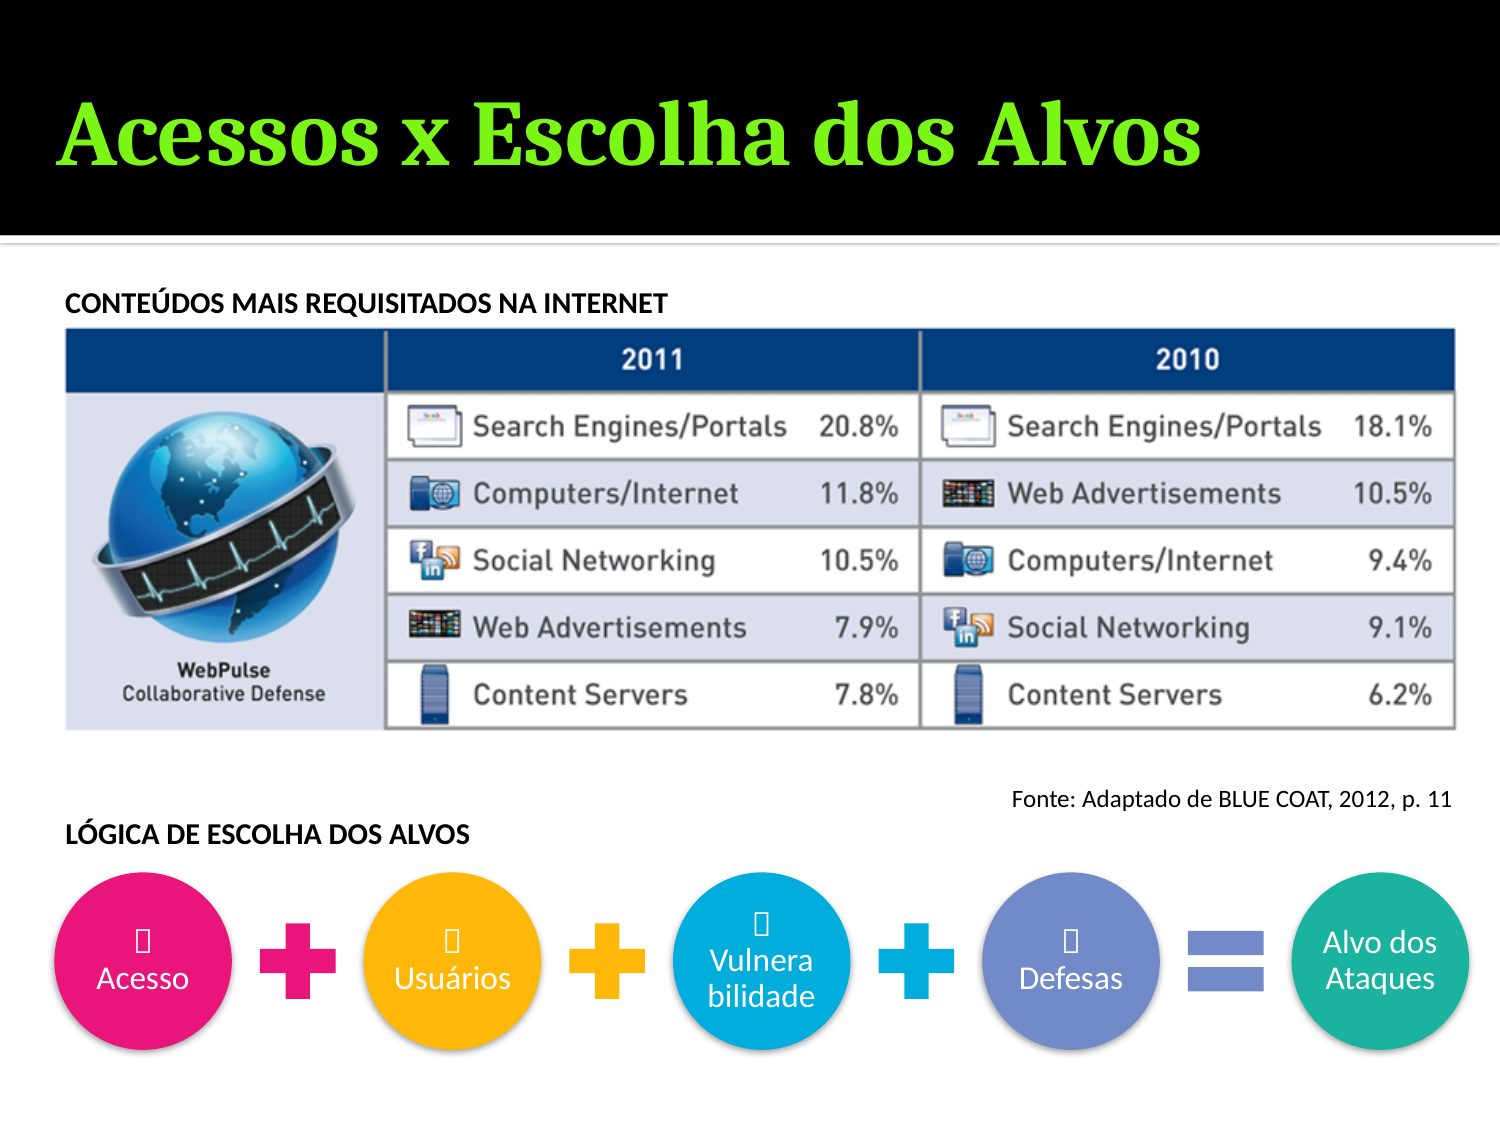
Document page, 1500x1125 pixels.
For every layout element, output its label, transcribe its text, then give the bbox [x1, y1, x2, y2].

title Acessos x Escolha dos Alvos [41, 24, 1459, 231]
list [62, 326, 1459, 740]
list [52, 822, 1471, 1100]
list Lógica de escolha dos alvos [41, 798, 997, 858]
list Conteúdos mais requisitados na internet [41, 267, 1459, 327]
text_box Fonte: Adaptado de BLUE COAT, 2012, p. 11 [997, 775, 1469, 820]
